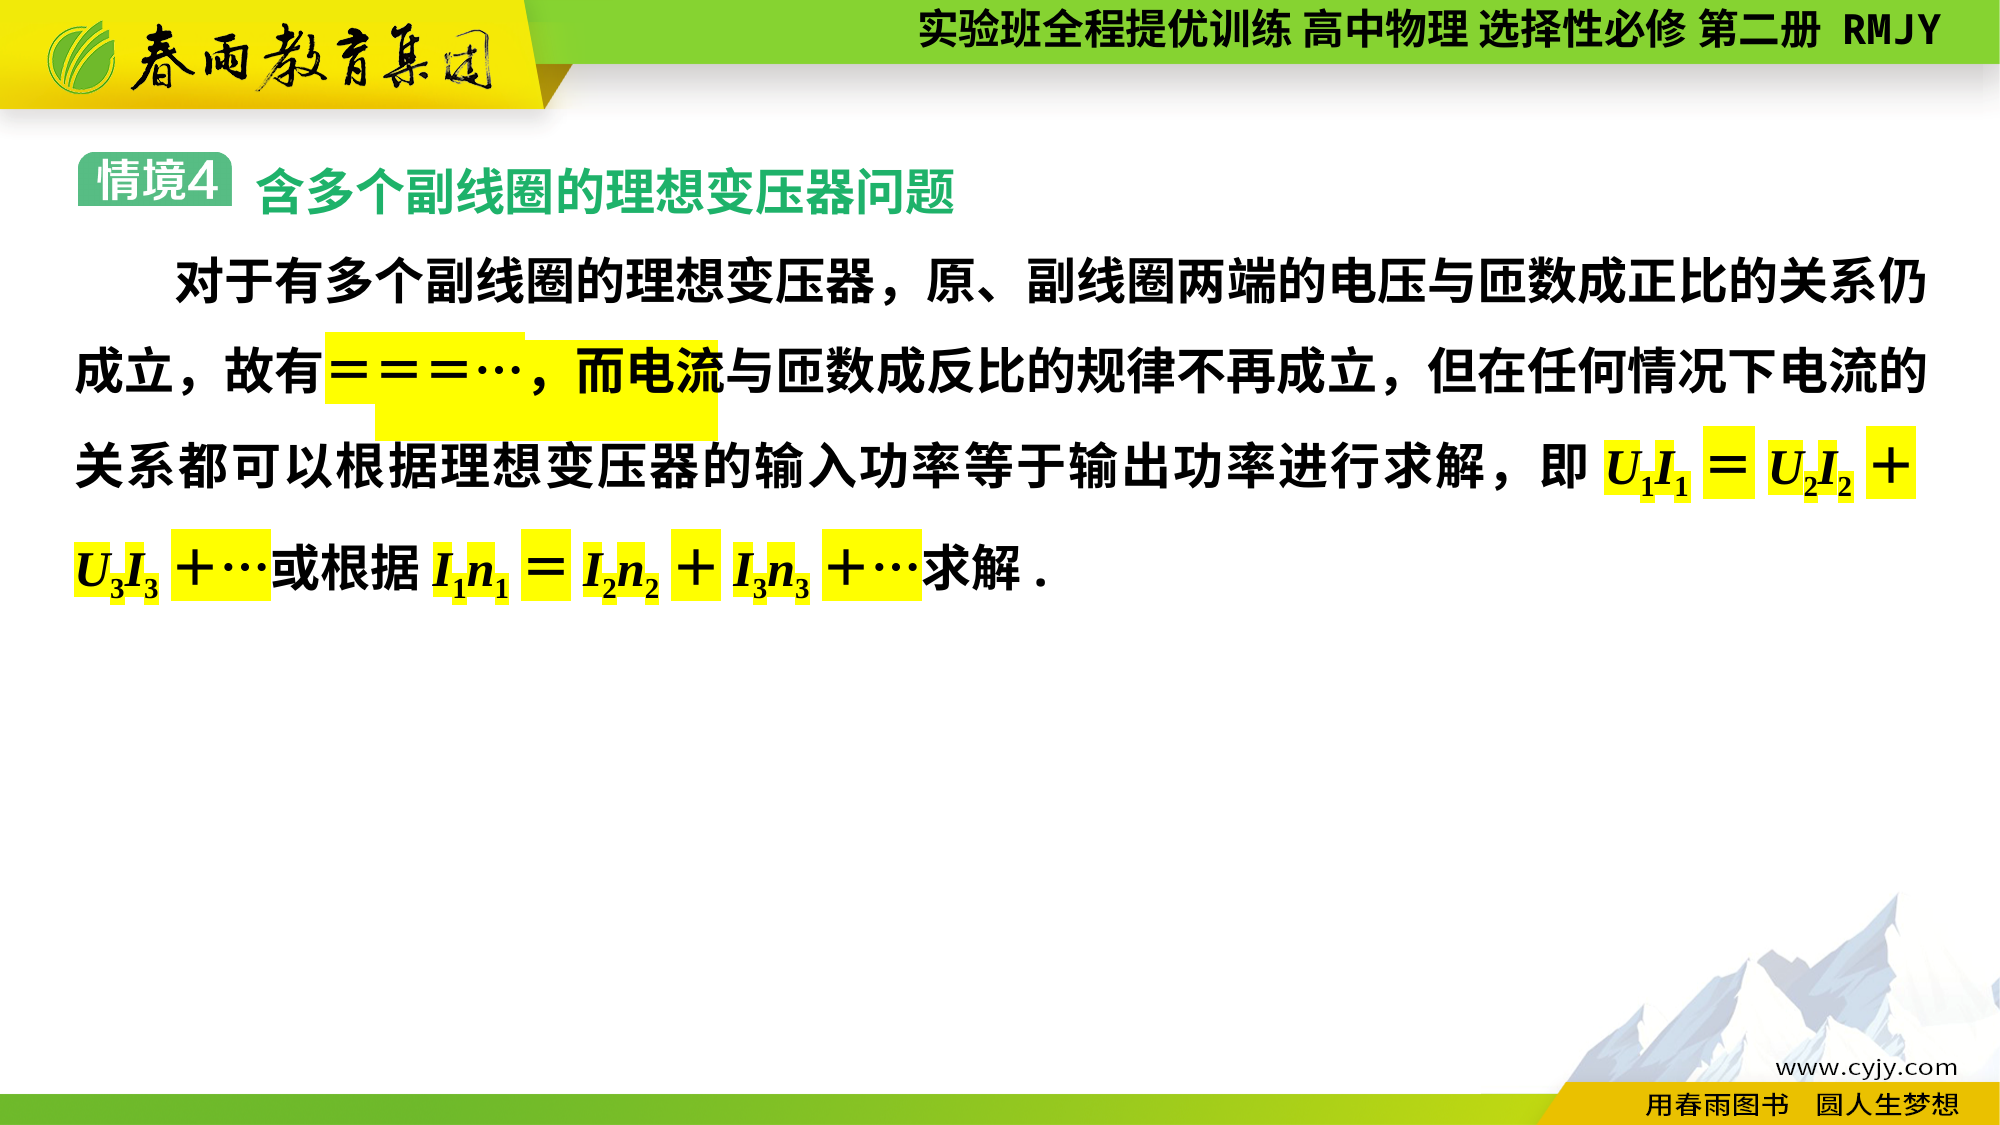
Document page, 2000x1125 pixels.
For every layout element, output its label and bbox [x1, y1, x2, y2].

picture [0, 0, 2000, 1125]
text_box [376, 341, 717, 440]
